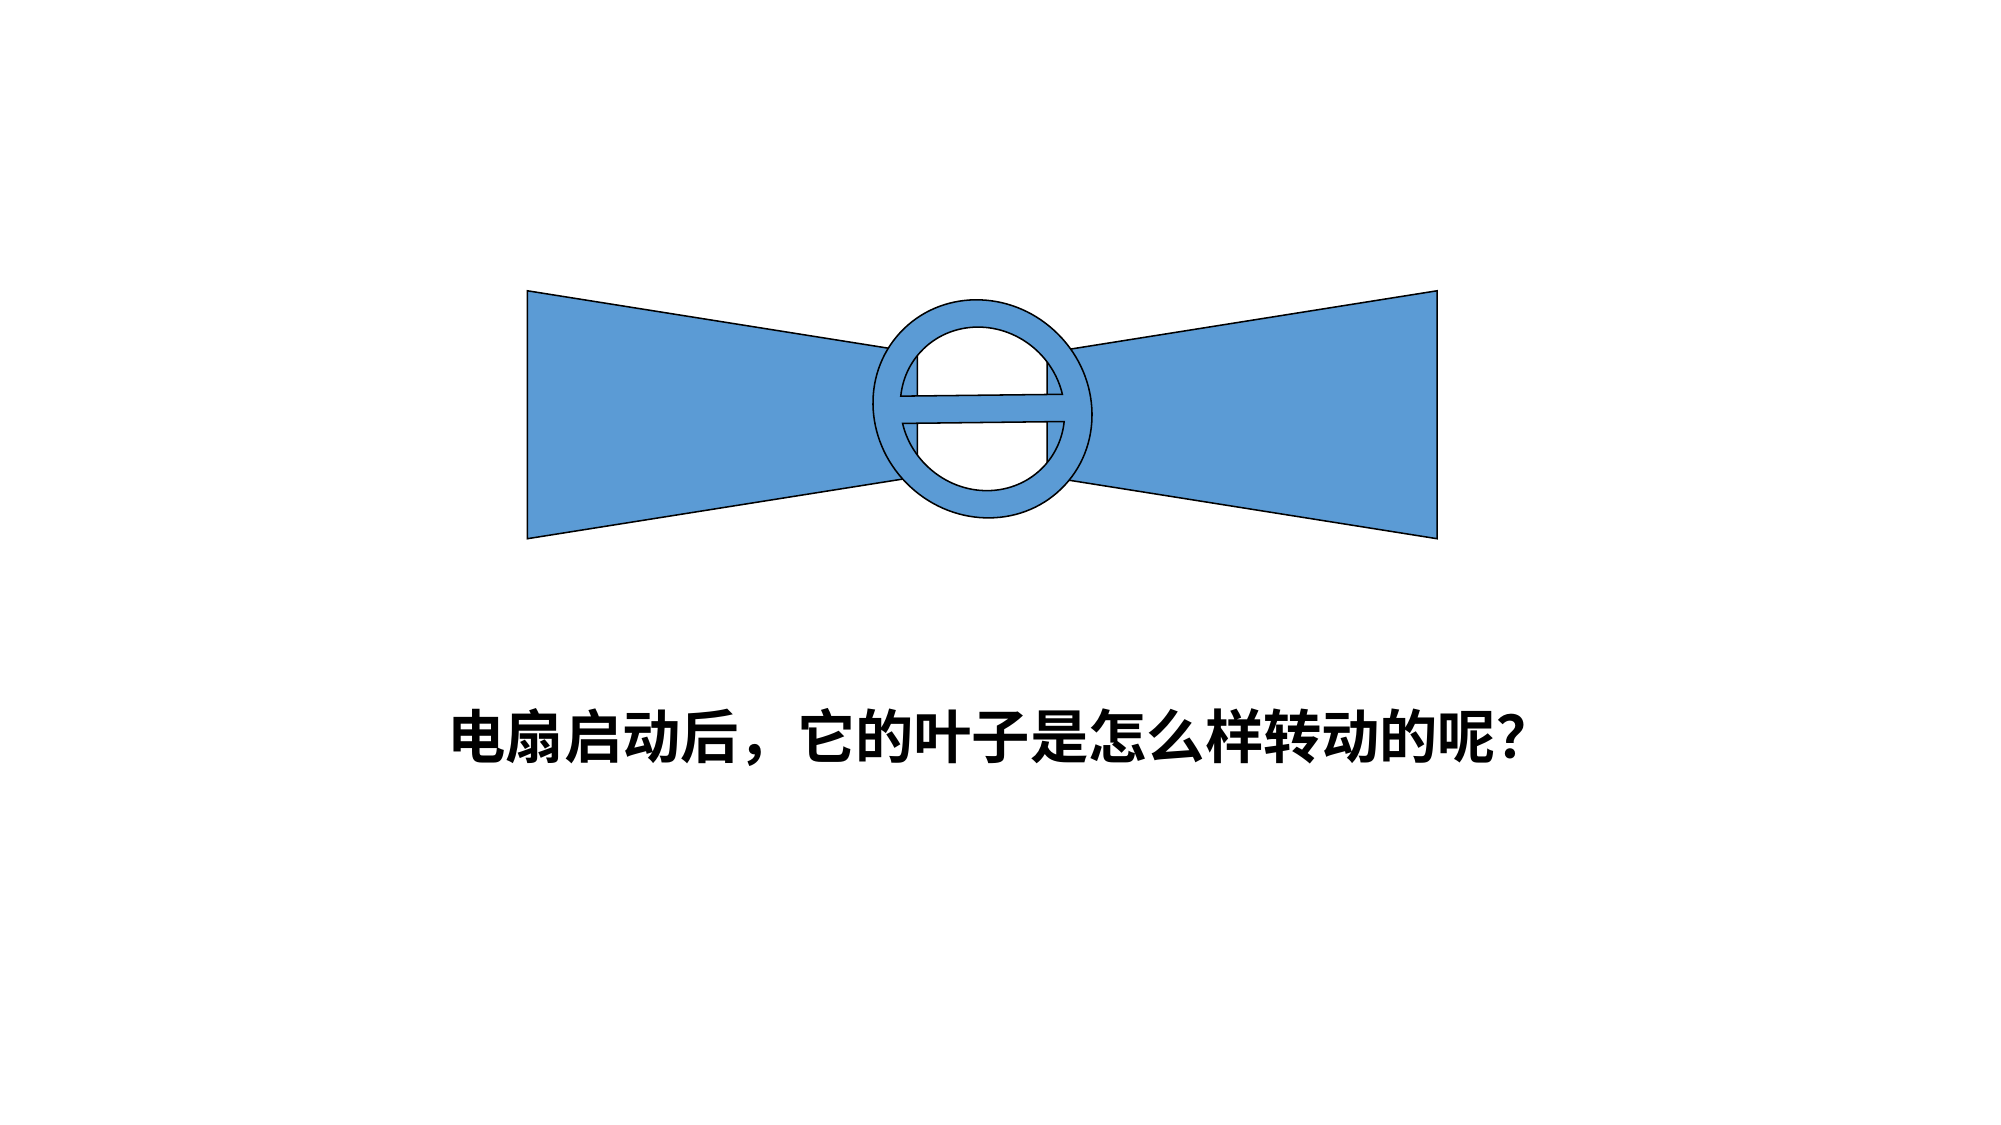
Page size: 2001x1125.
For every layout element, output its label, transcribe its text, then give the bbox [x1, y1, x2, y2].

text_box 电扇启动后，它的叶子是怎么样转动的呢？ [432, 692, 1650, 778]
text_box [527, 290, 1438, 539]
